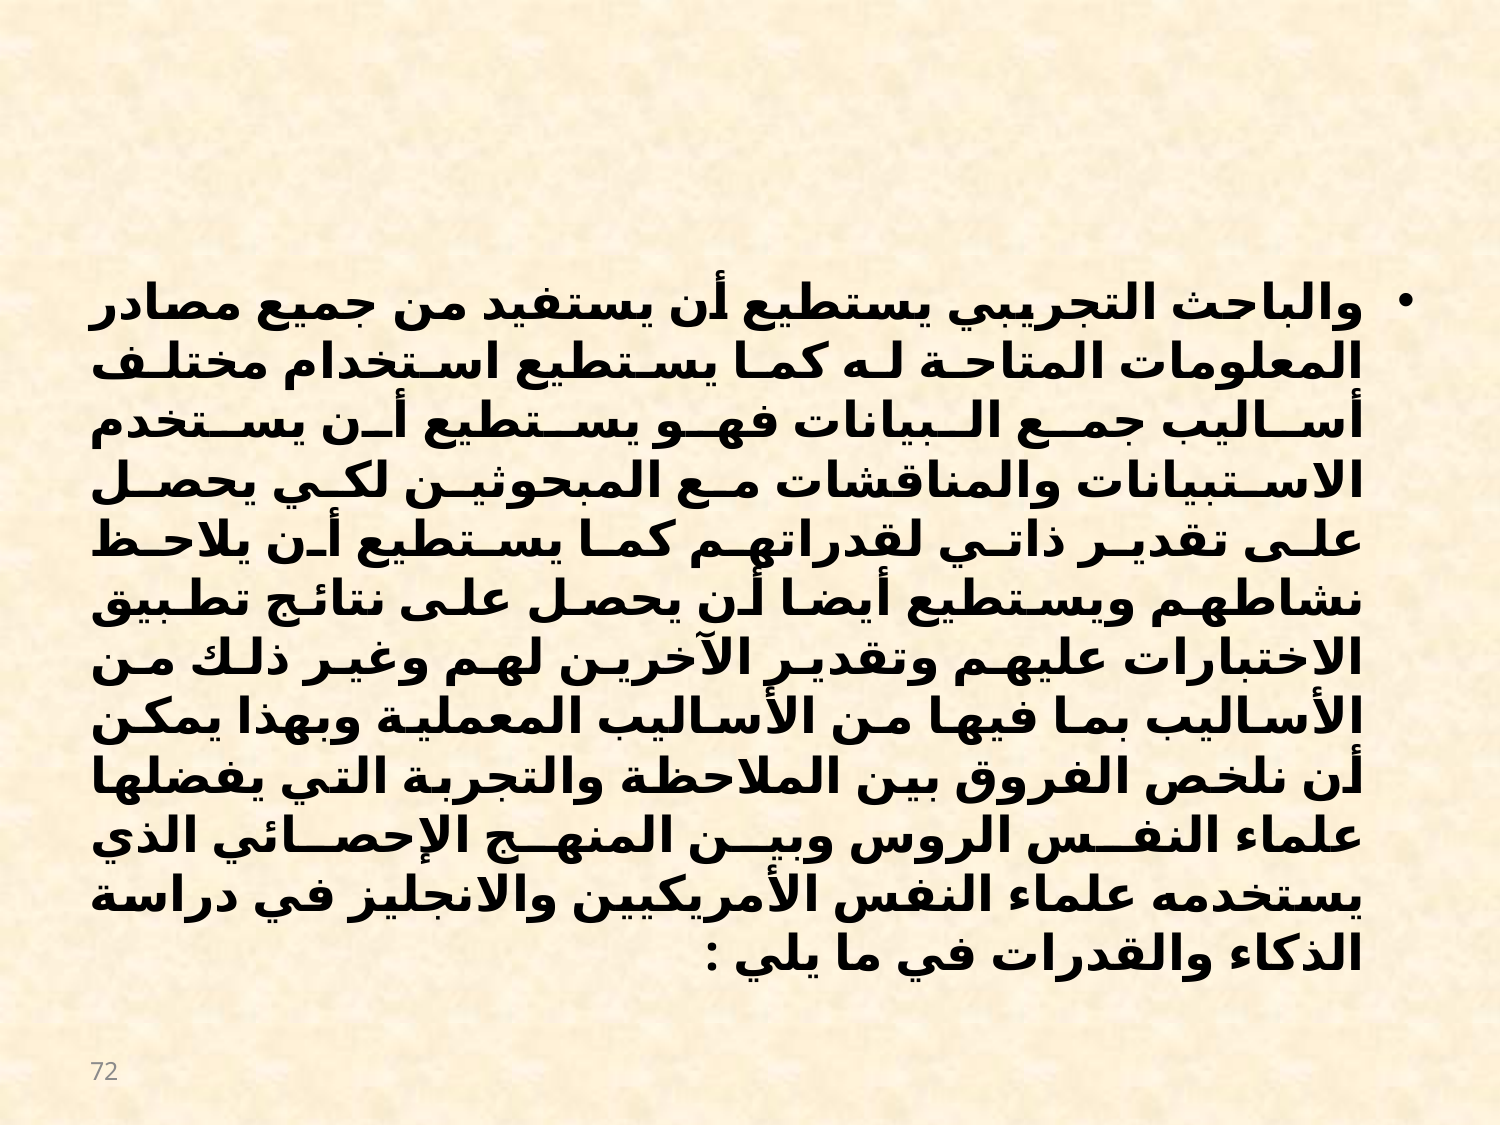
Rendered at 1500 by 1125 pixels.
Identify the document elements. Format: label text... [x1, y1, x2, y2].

list والباحث التجريبي يستطيع أن يستفيد من جميع مصادر المعلومات المتاحة له كما يستطيع استخدام مختلف أساليب جمع البيانات فهو يستطيع أن يستخدم الاستبيانات والمناقشات مع المبحوثين لكي يحصل على تقدير ذاتي لقدراتهم كما يستطيع أن يلاحظ نشاطهم ويستطيع أيضا أن يحصل على نتائج تطبيق الاختبارات عليهم وتقدير الآخرين لهم وغير ذلك من الأساليب بما فيها من الأساليب المعملية وبهذا يمكن أن نلخص الفروق بين الملاحظة والتجربة التي يفضلها علماء النفس الروس وبين المنهج الإحصائي الذي يستخدمه علماء النفس الأمريكيين والانجليز في دراسة الذكاء والقدرات في ما يلي : [75, 262, 1425, 1005]
picture [0, 0, 1500, 1125]
slide_number 72 [75, 1042, 425, 1103]
